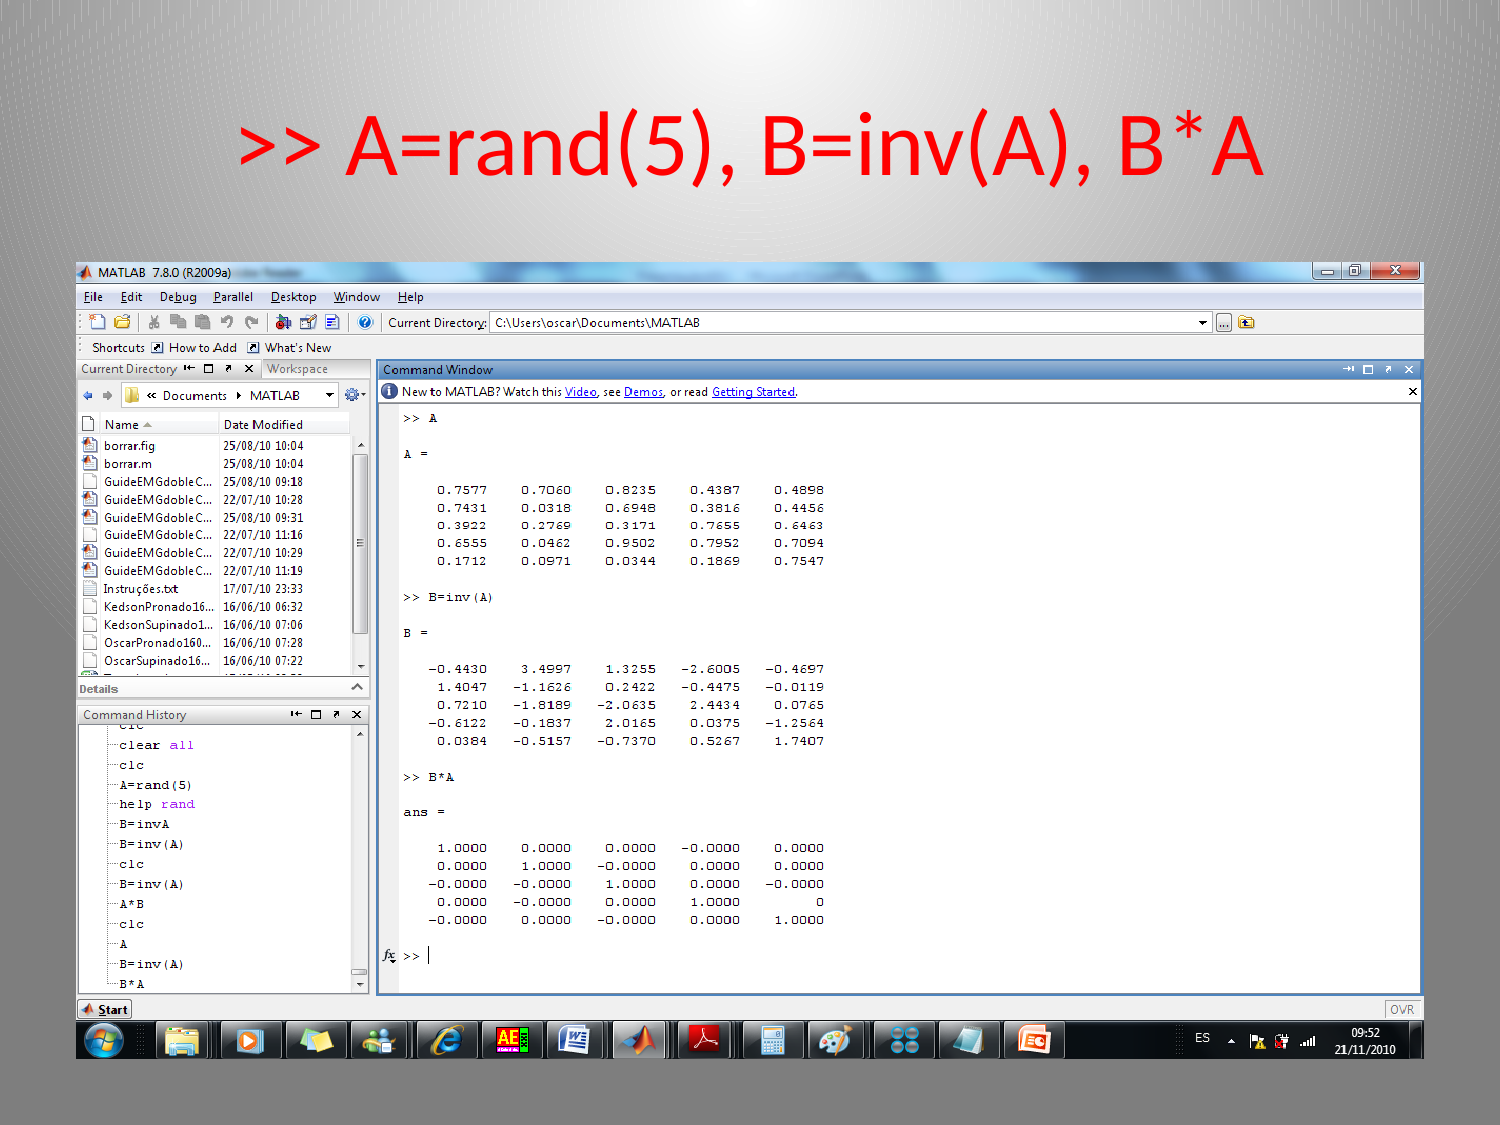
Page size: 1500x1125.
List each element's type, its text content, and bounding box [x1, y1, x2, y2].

title >> A=rand(5), B=inv(A), B*A [75, 45, 1425, 233]
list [76, 262, 1424, 1059]
